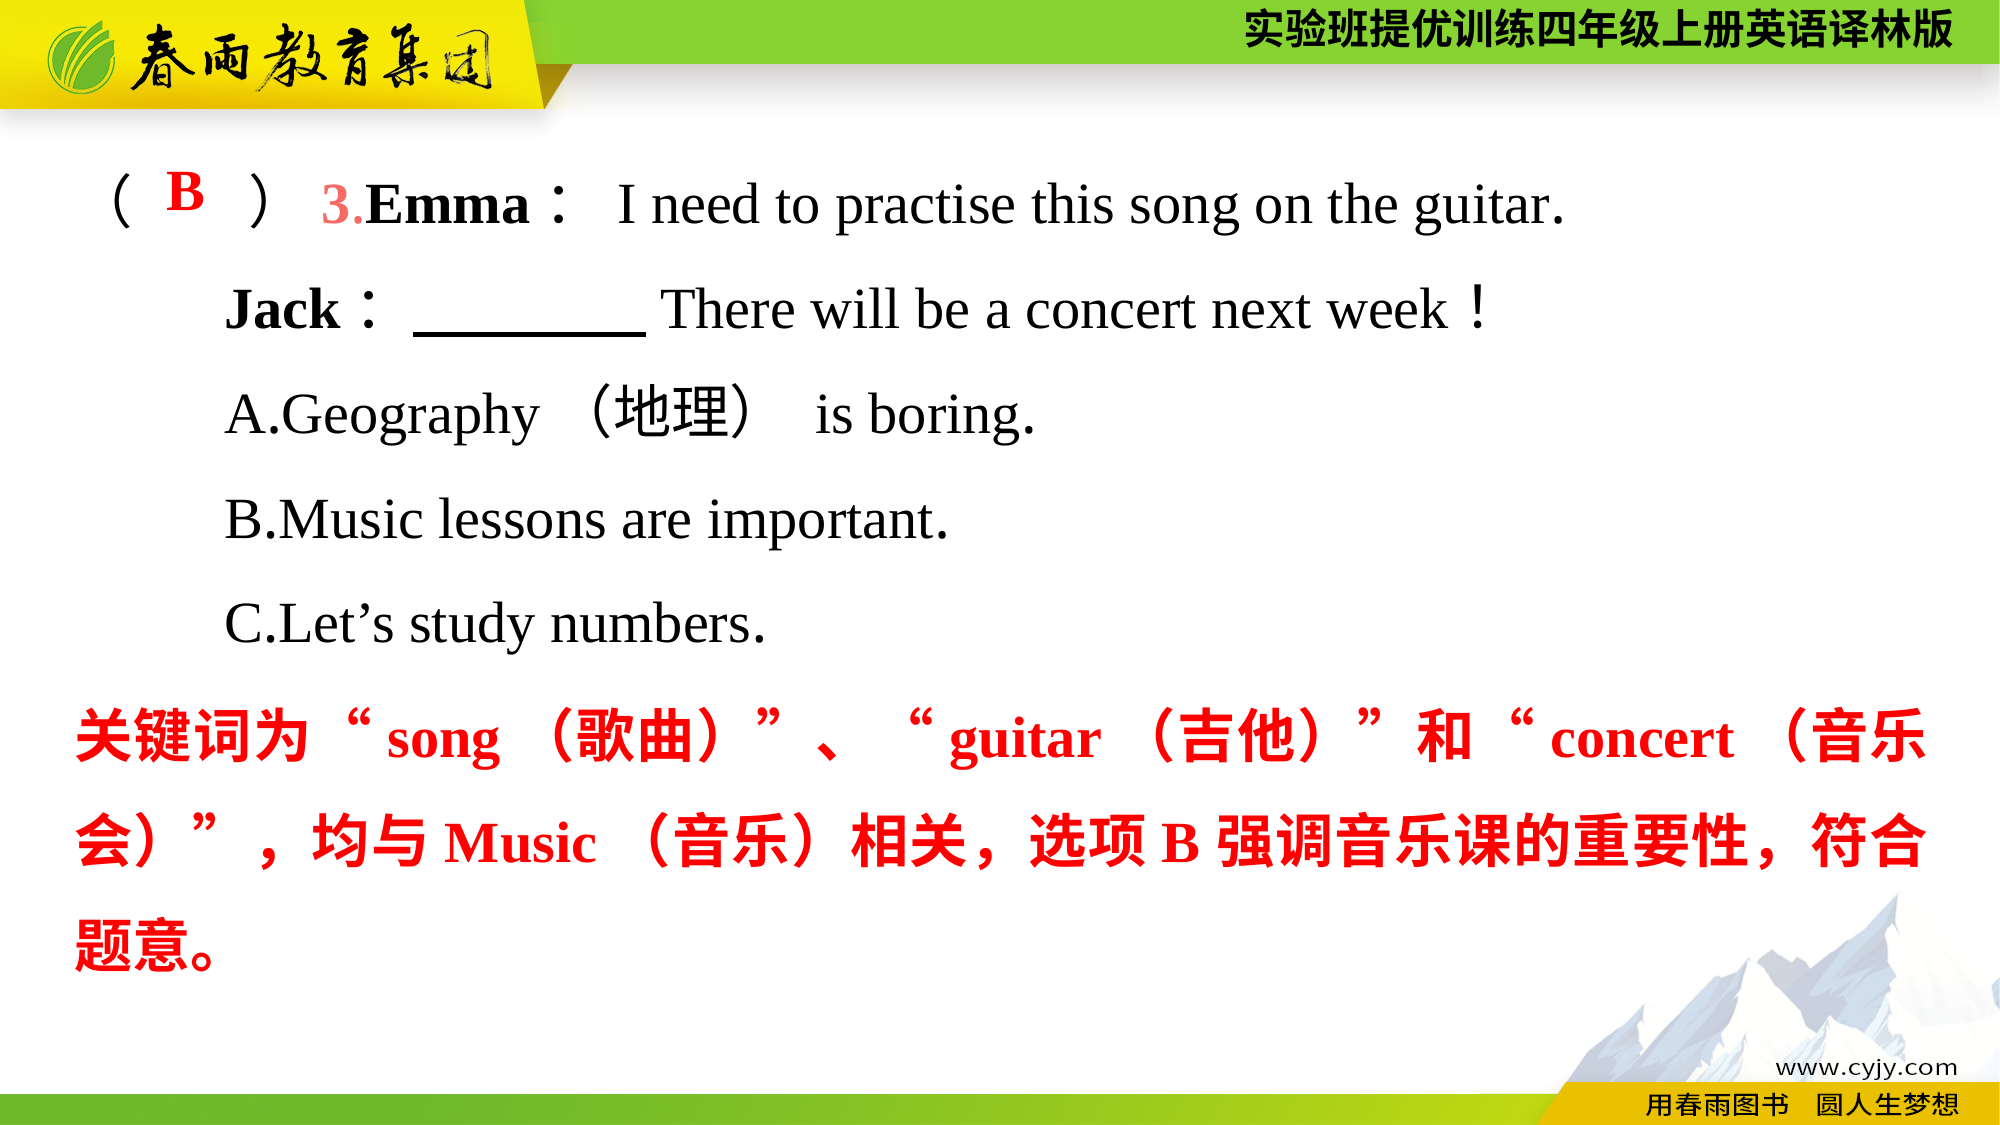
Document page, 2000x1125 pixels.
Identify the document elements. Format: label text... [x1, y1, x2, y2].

picture [0, 0, 2000, 1125]
text_box B [151, 144, 220, 230]
list （ ）3.Emma：I need to practise this song on the guitar. Jack： There will be a concert next week！ A.Geography（地理） is boring. B.Music lessons are important. C.Let’s study numbers. [59, 122, 1944, 656]
text_box 关键词为“song（歌曲）”、“guitar（吉他）”和“concert（音乐会）”，均与Music（音乐）相关，选项B强调音乐课的重要性，符合题意。 [59, 656, 1944, 987]
